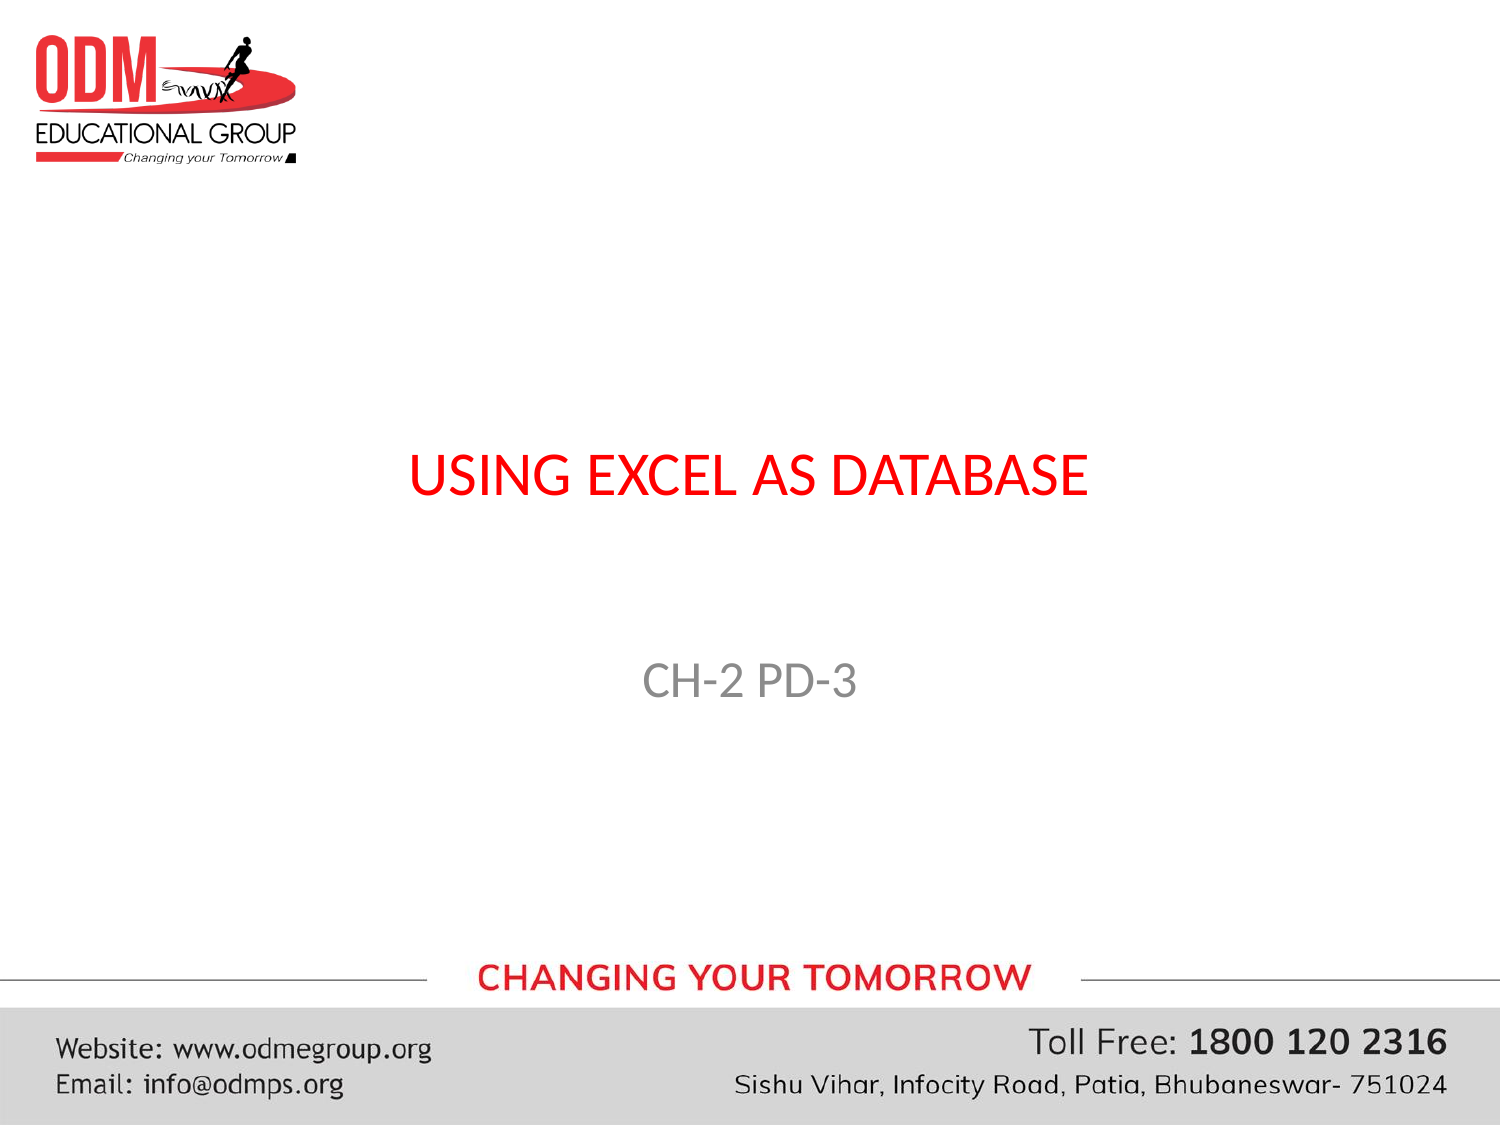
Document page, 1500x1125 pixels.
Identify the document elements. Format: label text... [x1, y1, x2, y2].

title USING EXCEL AS DATABASE [112, 349, 1388, 591]
picture [0, 900, 1500, 1125]
subtitle CH-2 PD-3 [225, 637, 1275, 925]
picture [36, 35, 296, 164]
